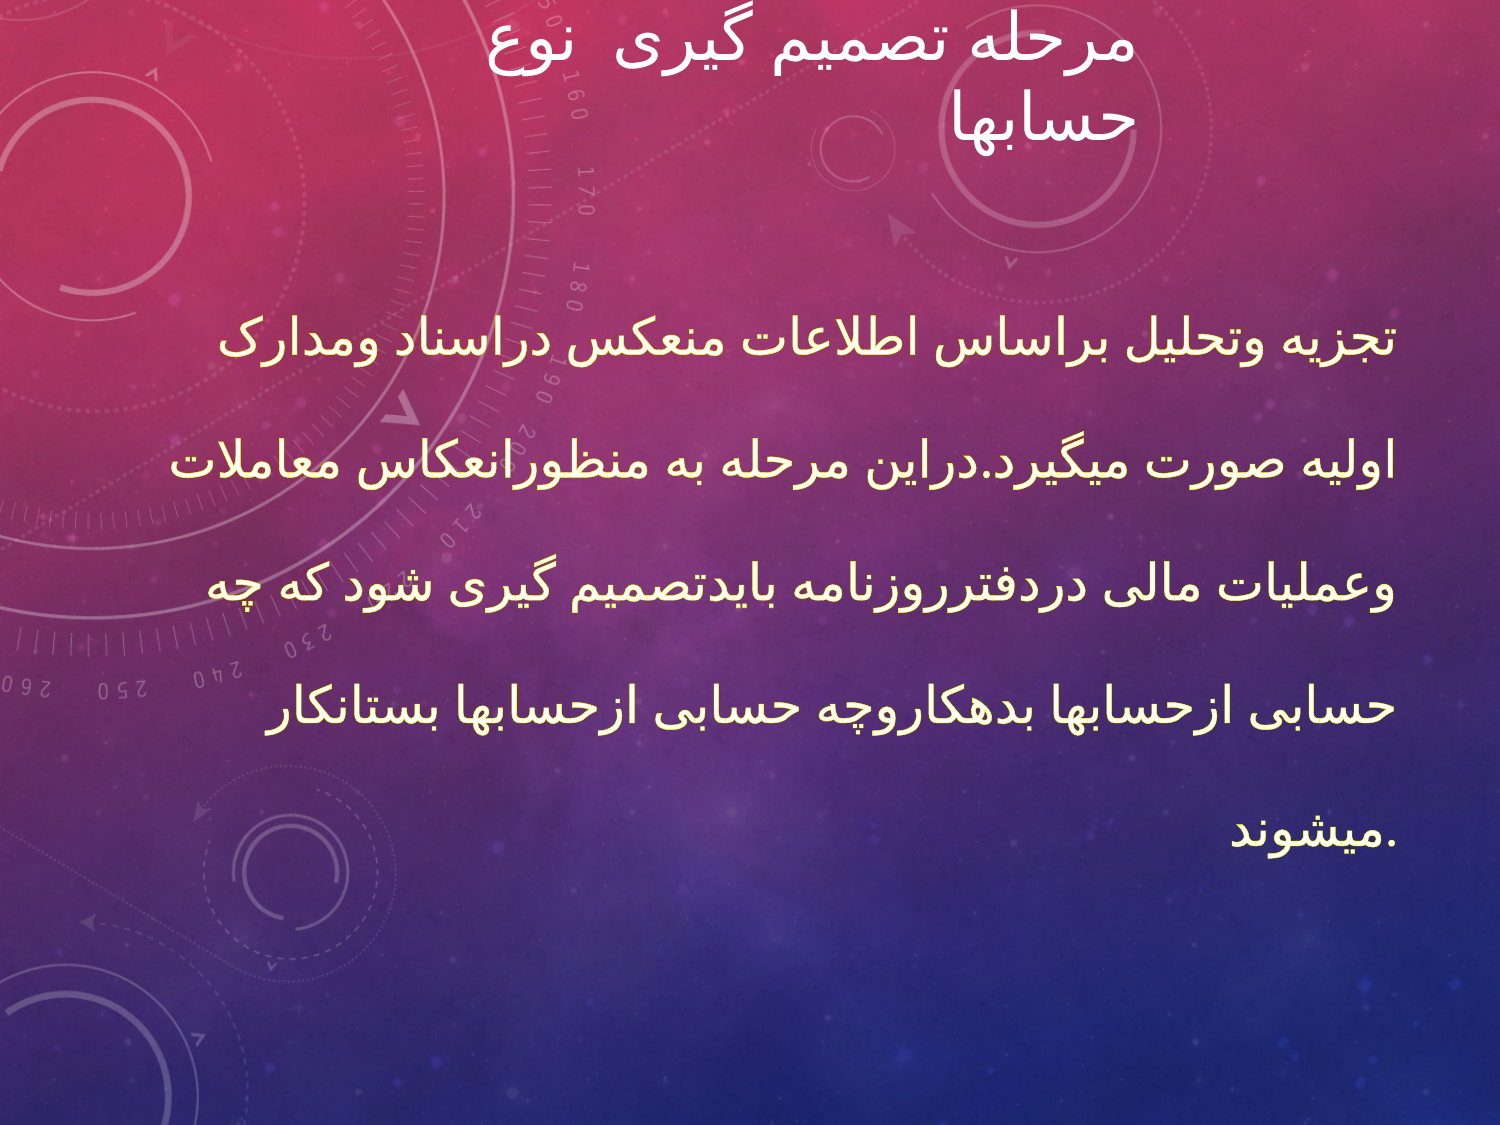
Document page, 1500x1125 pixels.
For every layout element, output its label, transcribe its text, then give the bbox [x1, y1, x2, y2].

title مرحله تصمیم گیری نوع حسابها [395, 42, 1155, 161]
subtitle تجزیه وتحلیل براساس اطلاعات منعکس دراسناد ومدارک اولیه صورت میگیرد.دراین مرحله به منظورانعکاس معاملات وعملیات مالی دردفترروزنامه بایدتصمیم گیری شود که چه حسابی ازحسابها بدهکاروچه حسابی ازحسابها بستانکار میشوند. [93, 234, 1414, 868]
picture [0, 0, 1500, 1125]
